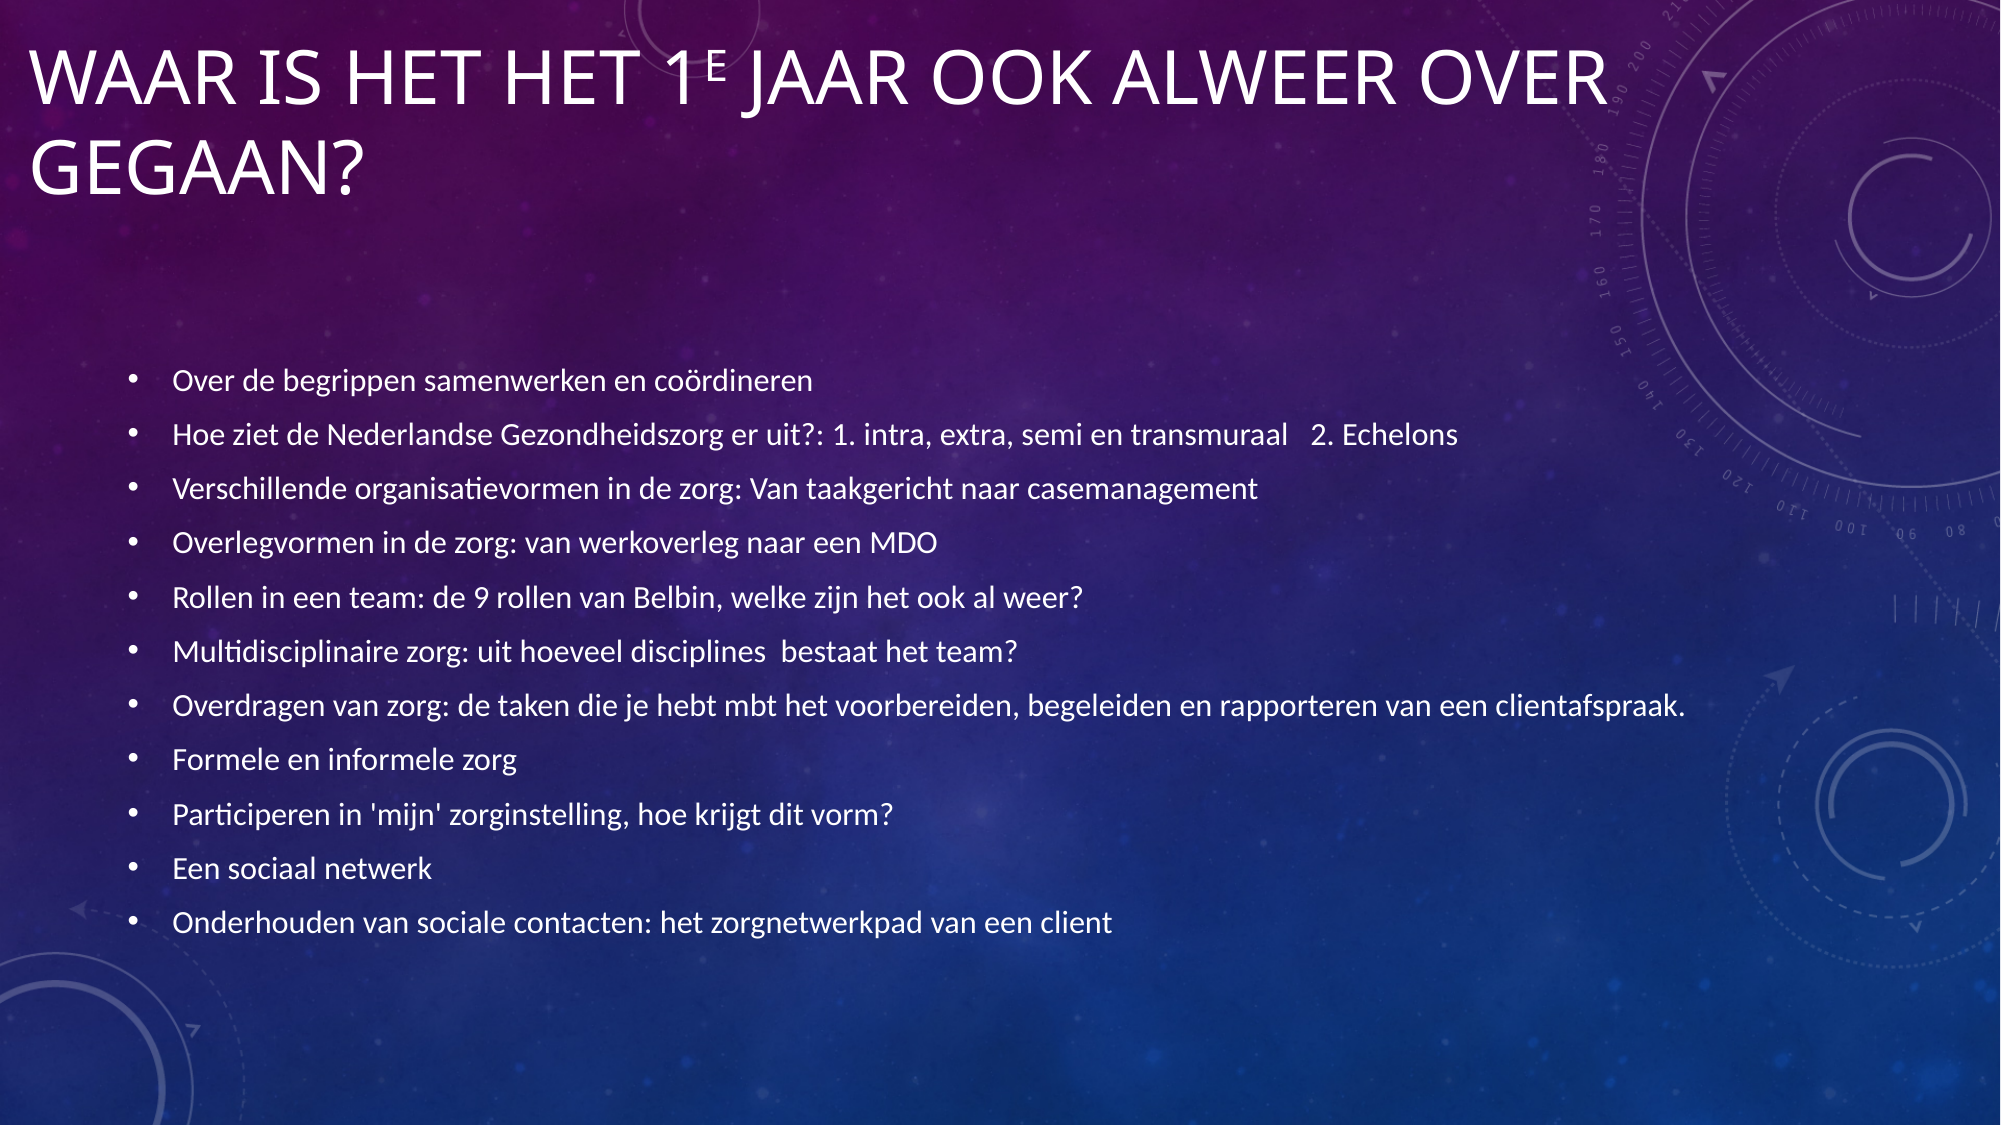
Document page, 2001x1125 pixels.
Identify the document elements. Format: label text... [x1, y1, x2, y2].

list Over de begrippen samenwerken en coördineren Hoe ziet de Nederlandse Gezondheidszorg er uit?: 1. intra, extra, semi en transmuraal 2. Echelons Verschillende organisatievormen in de zorg: Van taakgericht naar casemanagement Overlegvormen in de zorg: van werkoverleg naar een MDO Rollen in een team: de 9 rollen van Belbin, welke zijn het ook al weer? Multidisciplinaire zorg: uit hoeveel disciplines bestaat het team? Overdragen van zorg: de taken die je hebt mbt het voorbereiden, begeleiden en rapporteren van een clientafspraak. Formele en informele zorg Participeren in 'mijn' zorginstelling, hoe krijgt dit vorm? Een sociaal netwerk Onderhouden van sociale contacten: het zorgnetwerkpad van een client [112, 351, 1775, 950]
title Waar is het het 1e jaar ook alweer over gegaan? [13, 0, 1676, 239]
picture [0, 0, 2001, 1125]
